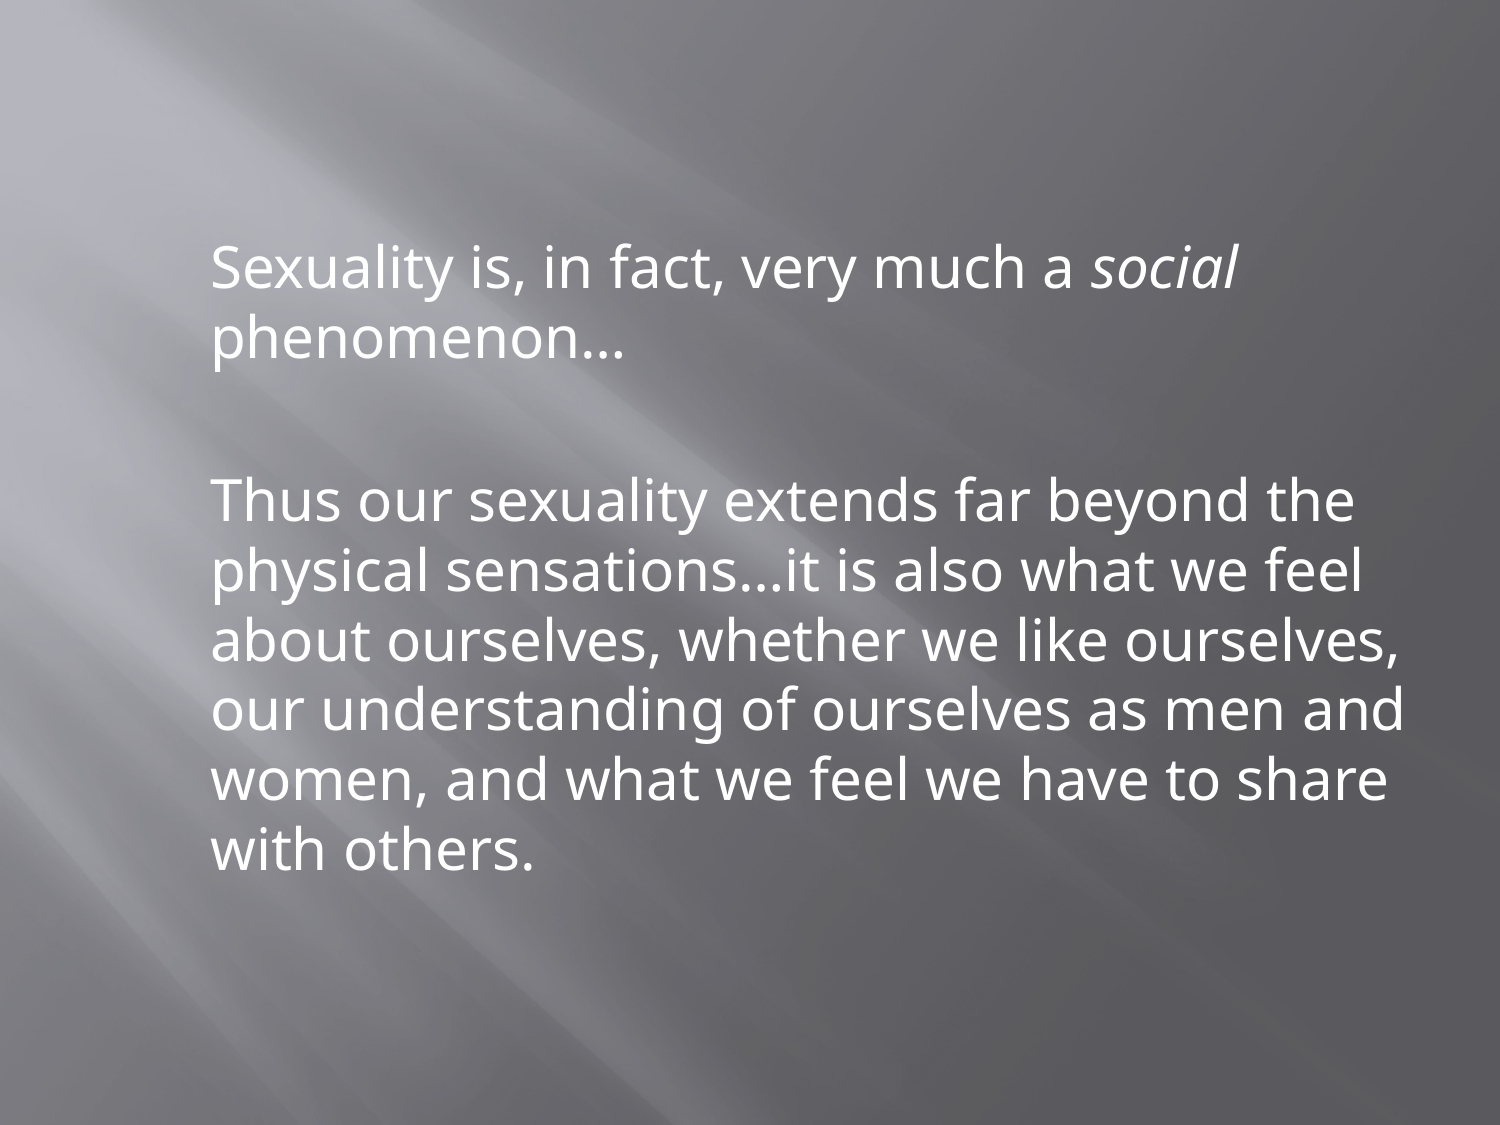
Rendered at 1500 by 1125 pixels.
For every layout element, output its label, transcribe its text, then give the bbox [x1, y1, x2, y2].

list Sexuality is, in fact, very much a social phenomenon… Thus our sexuality extends far beyond the physical sensations…it is also what we feel about ourselves, whether we like ourselves, our understanding of ourselves as men and women, and what we feel we have to share with others. [105, 222, 1500, 988]
